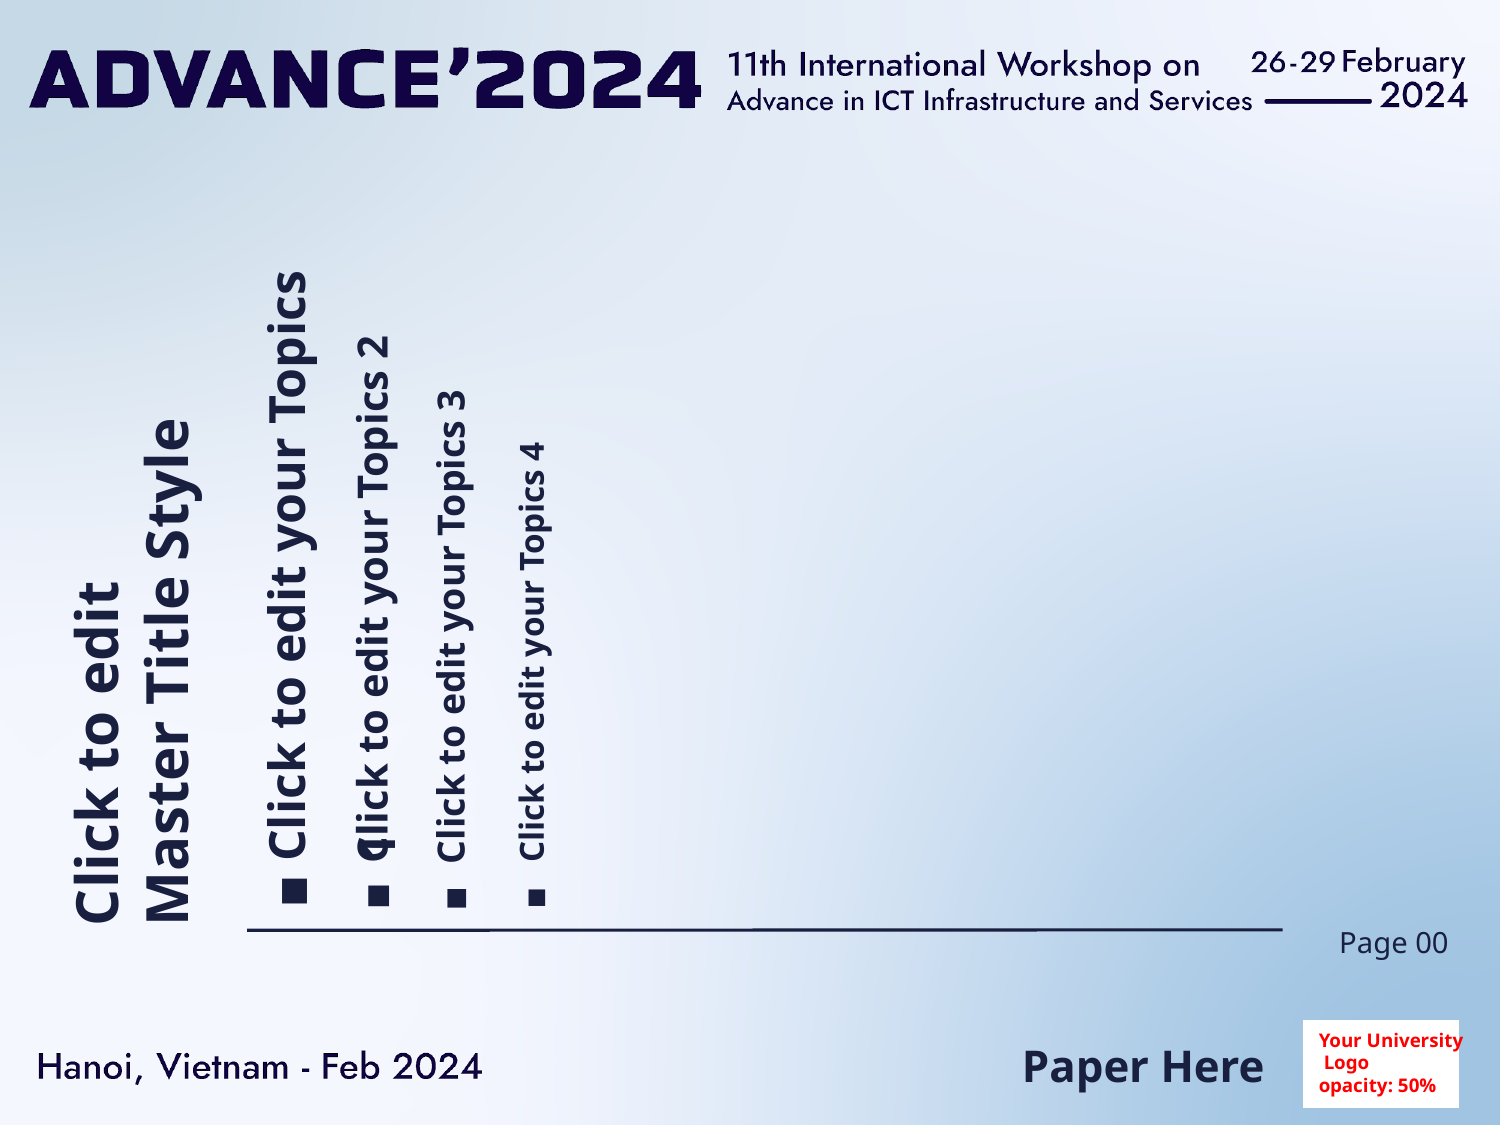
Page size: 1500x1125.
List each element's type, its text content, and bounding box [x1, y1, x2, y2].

text_box Click to edit your Topics 1 [217, 249, 413, 924]
text_box Page 00 [1324, 917, 1485, 968]
text_box Click to edit your Topics 4 [483, 250, 558, 925]
text_box Paper Here [520, 1030, 1280, 1099]
picture [0, 0, 1500, 1125]
text_box Click to edit your Topics 3 [397, 252, 480, 926]
text_box Click to edit your Topics 2 [313, 251, 404, 926]
text_box Click to edit Master Title Style [52, 377, 208, 942]
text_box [1303, 1020, 1479, 1107]
